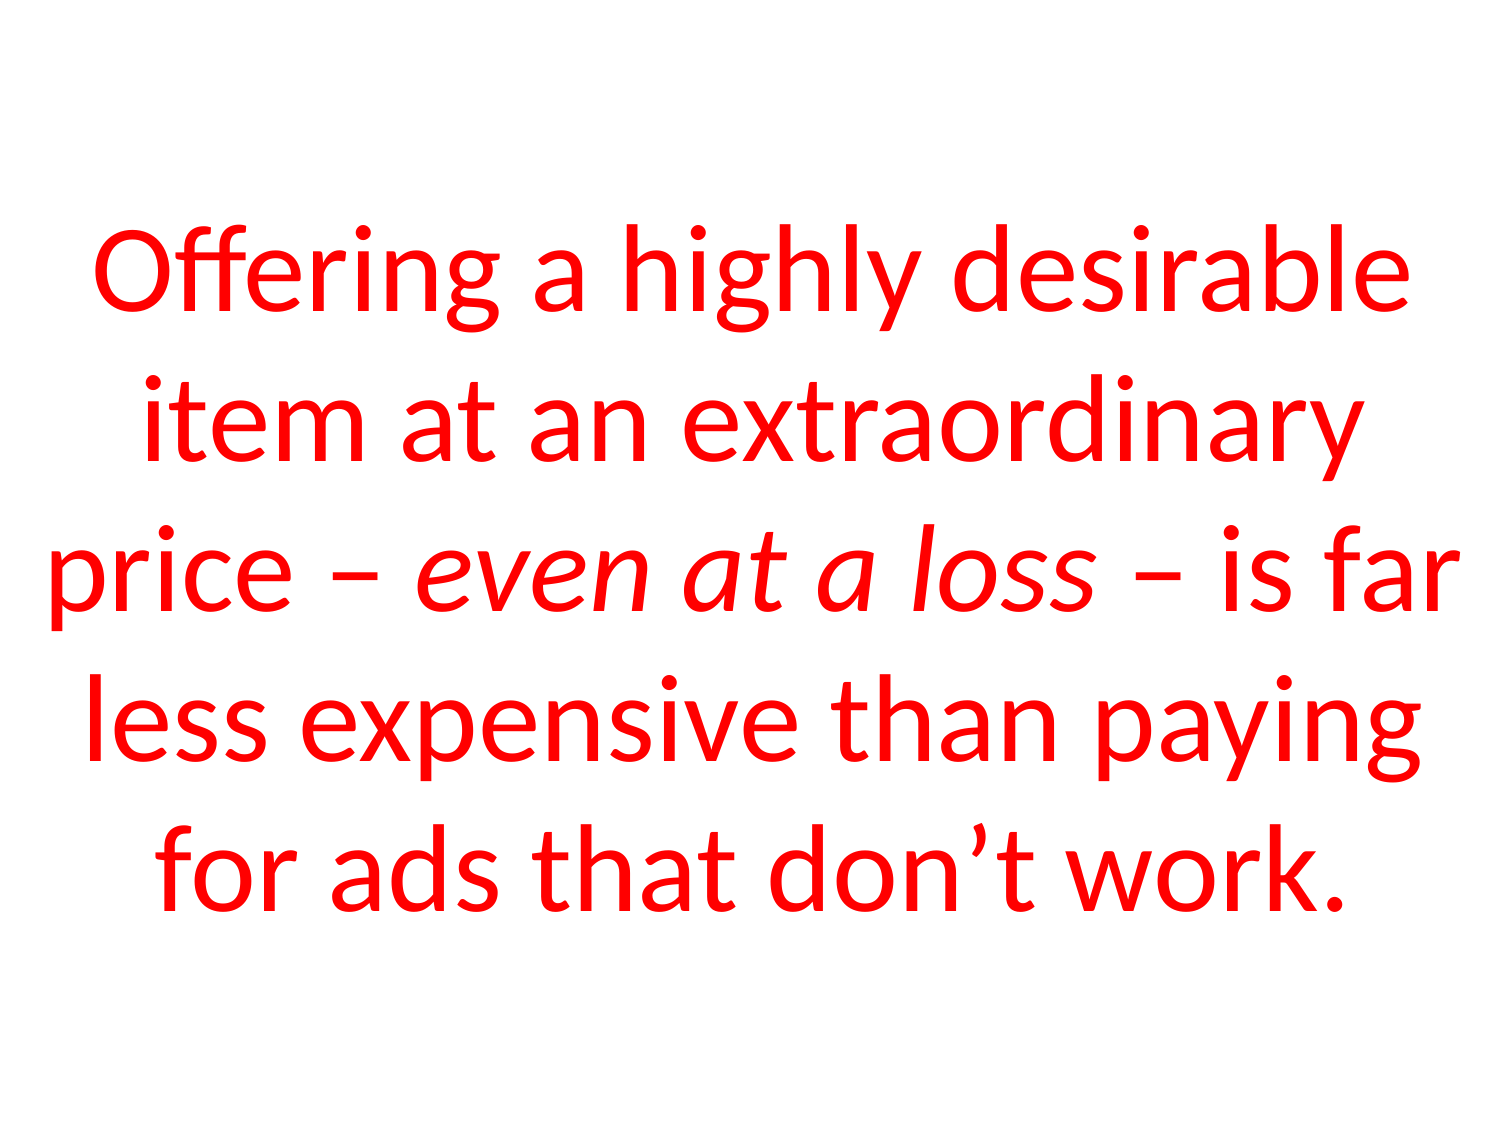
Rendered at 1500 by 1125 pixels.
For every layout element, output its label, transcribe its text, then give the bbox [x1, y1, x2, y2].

text_box Offering a highly desirable item at an extraordinary price – even at a loss – is far less expensive than paying for ads that don’t work. [17, 178, 1489, 944]
